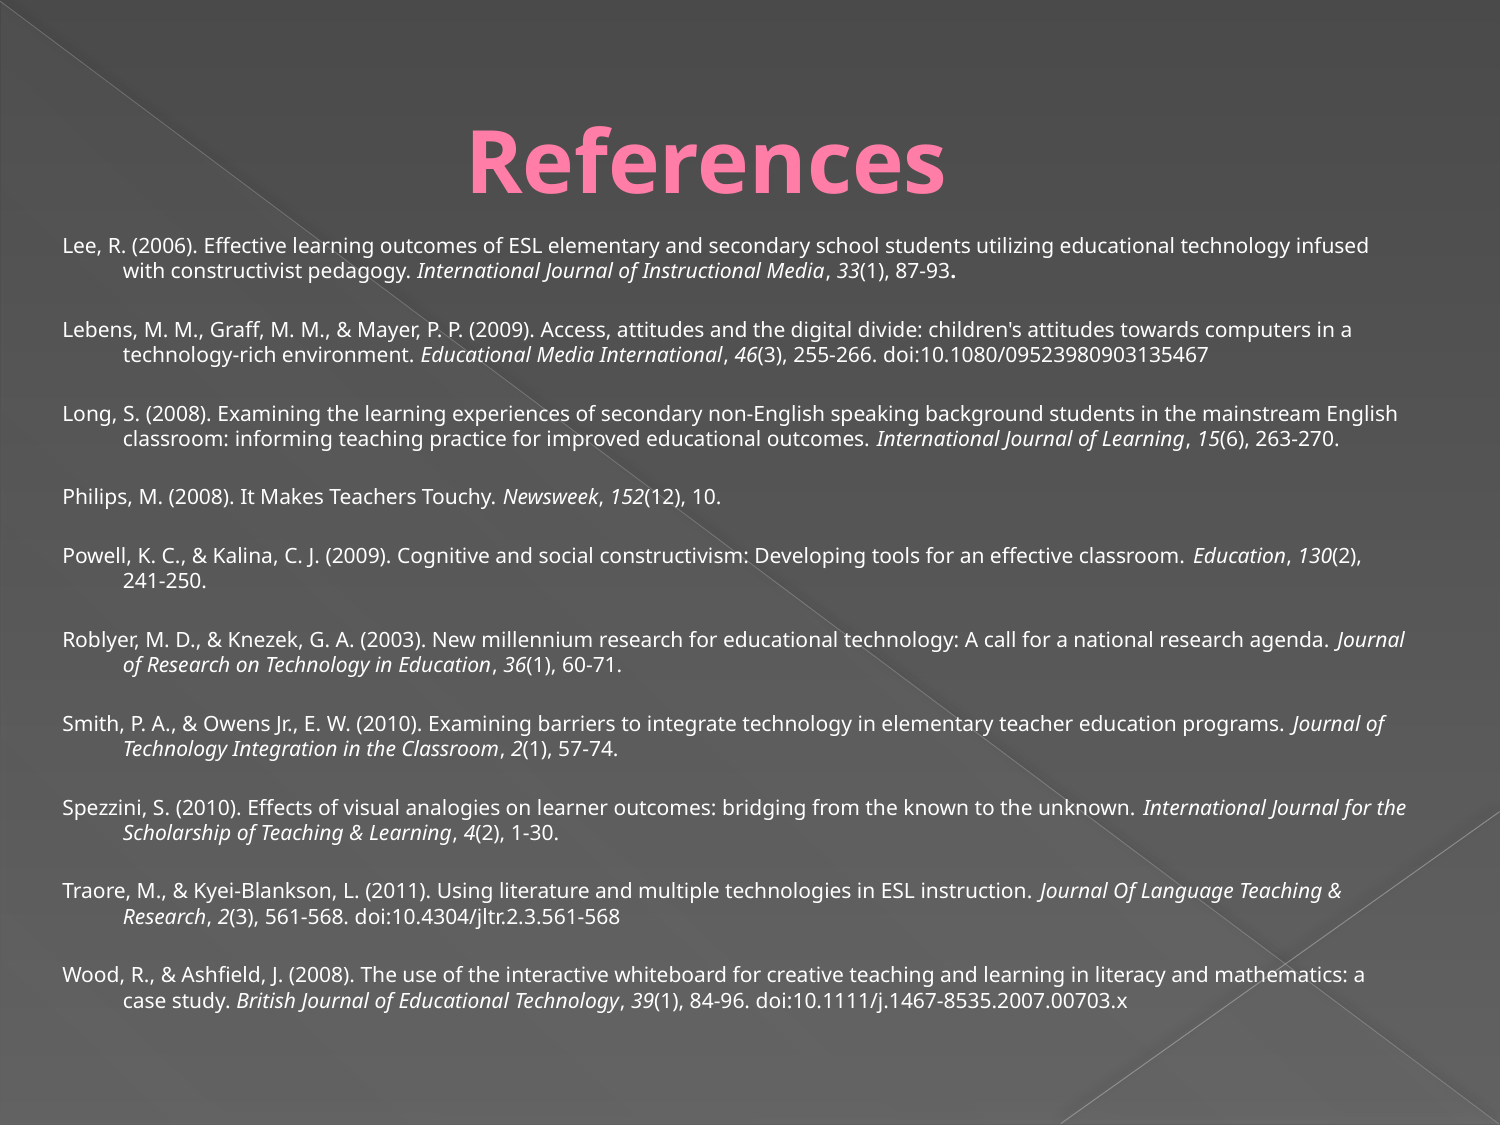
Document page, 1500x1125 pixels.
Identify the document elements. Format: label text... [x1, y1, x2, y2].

title References [75, 43, 1425, 224]
list Lee, R. (2006). Effective learning outcomes of ESL elementary and secondary school students utilizing educational technology infused with constructivist pedagogy. International Journal of Instructional Media, 33(1), 87-93. Lebens, M. M., Graff, M. M., & Mayer, P. P. (2009). Access, attitudes and the digital divide: children's attitudes towards computers in a technology-rich environment. Educational Media International, 46(3), 255-266. doi:10.1080/09523980903135467 Long, S. (2008). Examining the learning experiences of secondary non-English speaking background students in the mainstream English classroom: informing teaching practice for improved educational outcomes. International Journal of Learning, 15(6), 263-270. Philips, M. (2008). It Makes Teachers Touchy. Newsweek, 152(12), 10. Powell, K. C., & Kalina, C. J. (2009). Cognitive and social constructivism: Developing tools for an effective classroom. Education, 130(2), 241-250. Roblyer, M. D., & Knezek, G. A. (2003). New millennium research for educational technology: A call for a national research agenda. Journal of Research on Technology in Education, 36(1), 60-71. Smith, P. A., & Owens Jr., E. W. (2010). Examining barriers to integrate technology in elementary teacher education programs. Journal of Technology Integration in the Classroom, 2(1), 57-74. Spezzini, S. (2010). Effects of visual analogies on learner outcomes: bridging from the known to the unknown. International Journal for the Scholarship of Teaching & Learning, 4(2), 1-30. Traore, M., & Kyei-Blankson, L. (2011). Using literature and multiple technologies in ESL instruction. Journal Of Language Teaching & Research, 2(3), 561-568. doi:10.4304/jltr.2.3.561-568 Wood, R., & Ashfield, J. (2008). The use of the interactive whiteboard for creative teaching and learning in literacy and mathematics: a case study. British Journal of Educational Technology, 39(1), 84-96. doi:10.1111/j.1467-8535.2007.00703.x [37, 224, 1425, 1059]
